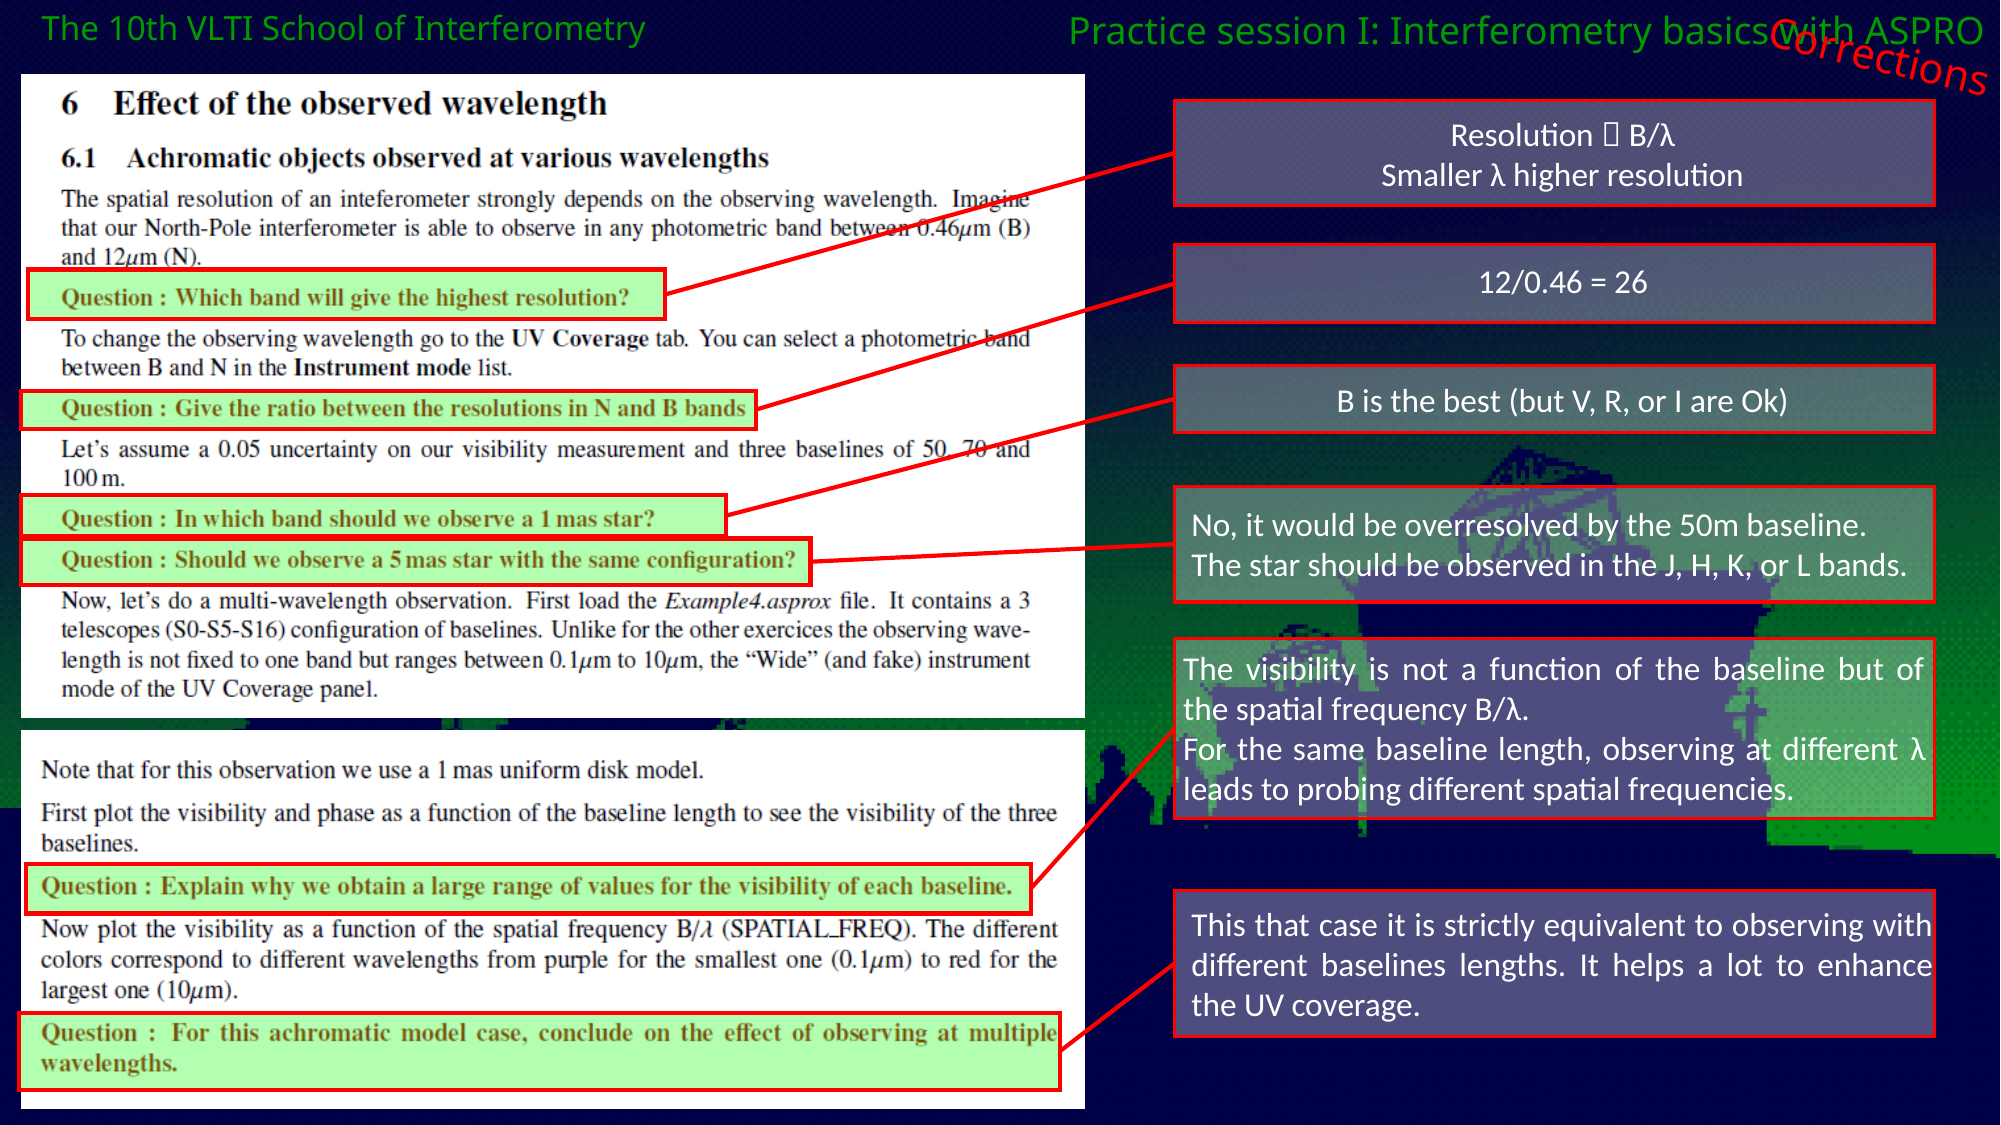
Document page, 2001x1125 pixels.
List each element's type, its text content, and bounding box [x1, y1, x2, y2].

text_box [665, 152, 1175, 295]
text_box 12/0.46 = 26 [1191, 260, 1935, 301]
text_box No, it would be overresolved by the 50m baseline. The star should be observed in the J, H, K, or L bands. [1191, 503, 1935, 584]
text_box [1059, 963, 1175, 1052]
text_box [810, 544, 1175, 562]
text_box Practice session I: Interferometry basics with ASPRO [810, 0, 1761, 60]
text_box [1174, 637, 1935, 819]
text_box Resolution  B/λ Smaller λ higher resolution [1191, 112, 1935, 193]
text_box B is the best (but V, R, or I are Ok) [1191, 378, 1935, 419]
text_box [1174, 485, 1935, 603]
text_box This that case it is strictly equivalent to observing with different baselines lengths. It helps a lot to enhance the UV coverage. [1191, 902, 1935, 1023]
text_box [1175, 364, 1935, 433]
text_box The 10th VLTI School of Interferometry [26, 0, 671, 55]
text_box [1174, 100, 1935, 206]
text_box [726, 398, 1175, 516]
text_box [1175, 244, 1935, 323]
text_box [1030, 728, 1175, 889]
picture [0, 0, 2000, 1125]
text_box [755, 283, 1175, 398]
text_box [1174, 889, 1935, 1037]
text_box Corrections [1748, 0, 2000, 116]
text_box Practice session I: Interferometry basics with ASPRO [1791, 0, 2000, 49]
text_box The visibility is not a function of the baseline but of the spatial frequency B/λ. For the same baseline length, observing at different λ leads to probing different spatial frequencies. [1183, 647, 1926, 807]
